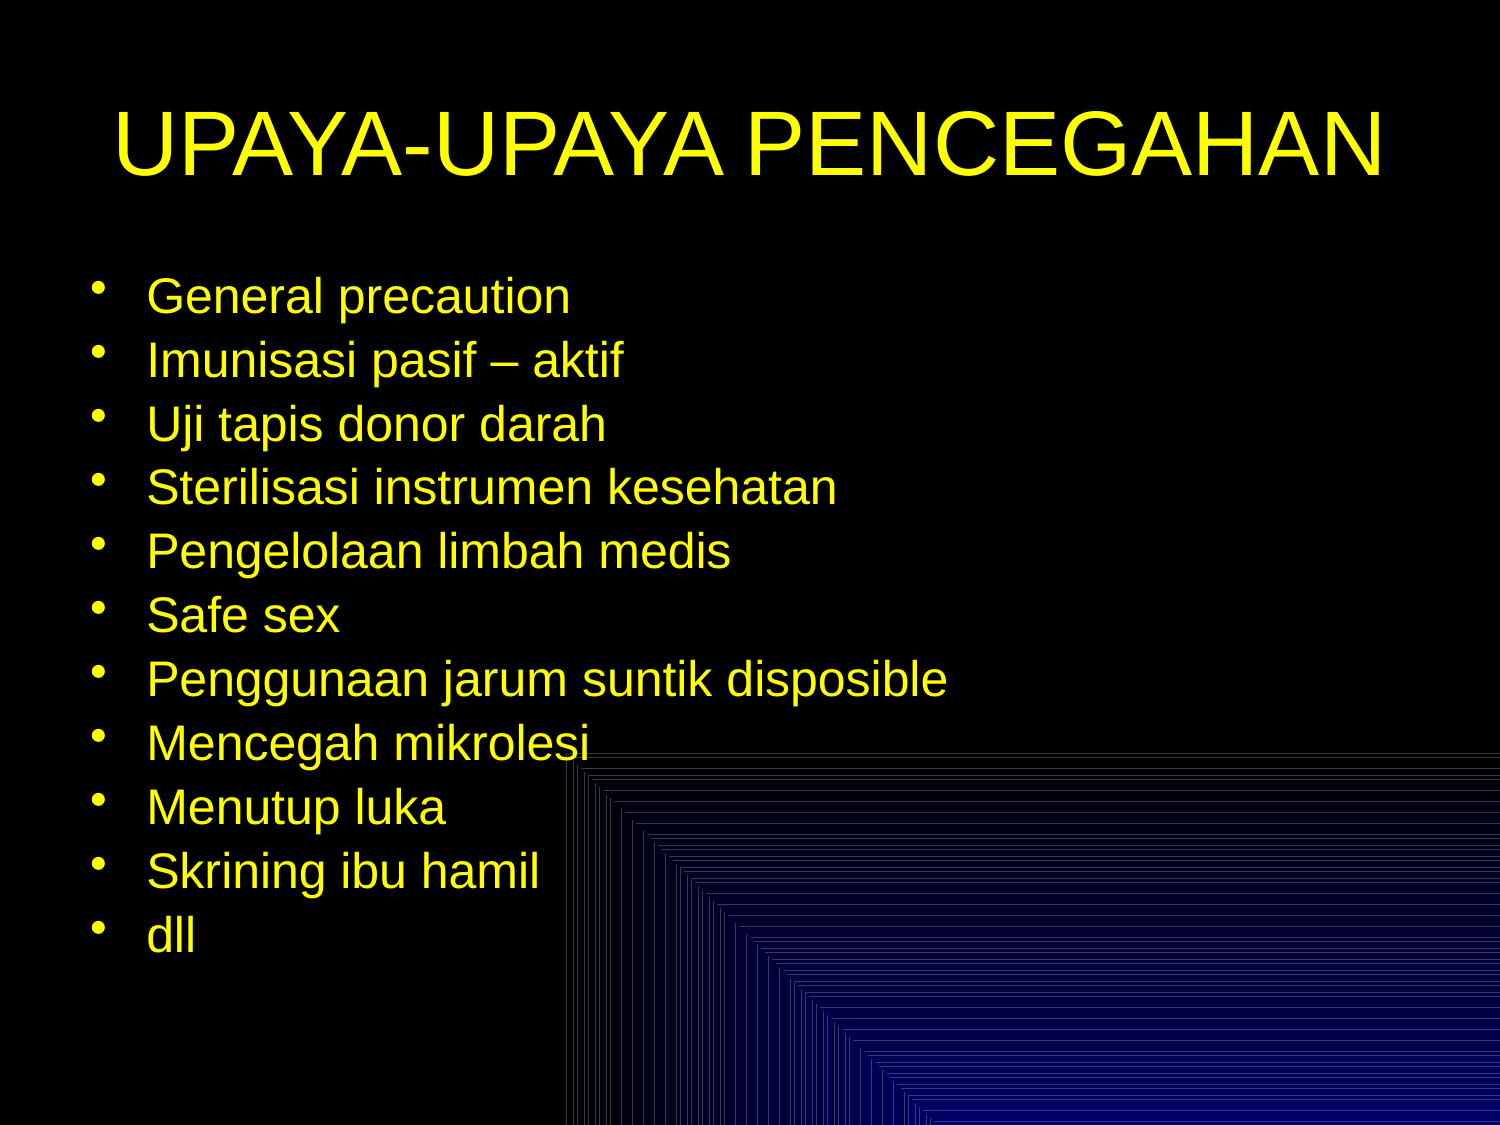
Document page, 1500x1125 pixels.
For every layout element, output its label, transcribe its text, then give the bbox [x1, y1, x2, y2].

title UPAYA-UPAYA PENCEGAHAN [74, 44, 1426, 233]
list General precaution Imunisasi pasif – aktif Uji tapis donor darah Sterilisasi instrumen kesehatan Pengelolaan limbah medis Safe sex Penggunaan jarum suntik disposible Mencegah mikrolesi Menutup luka Skrining ibu hamil dll [74, 262, 1426, 1006]
